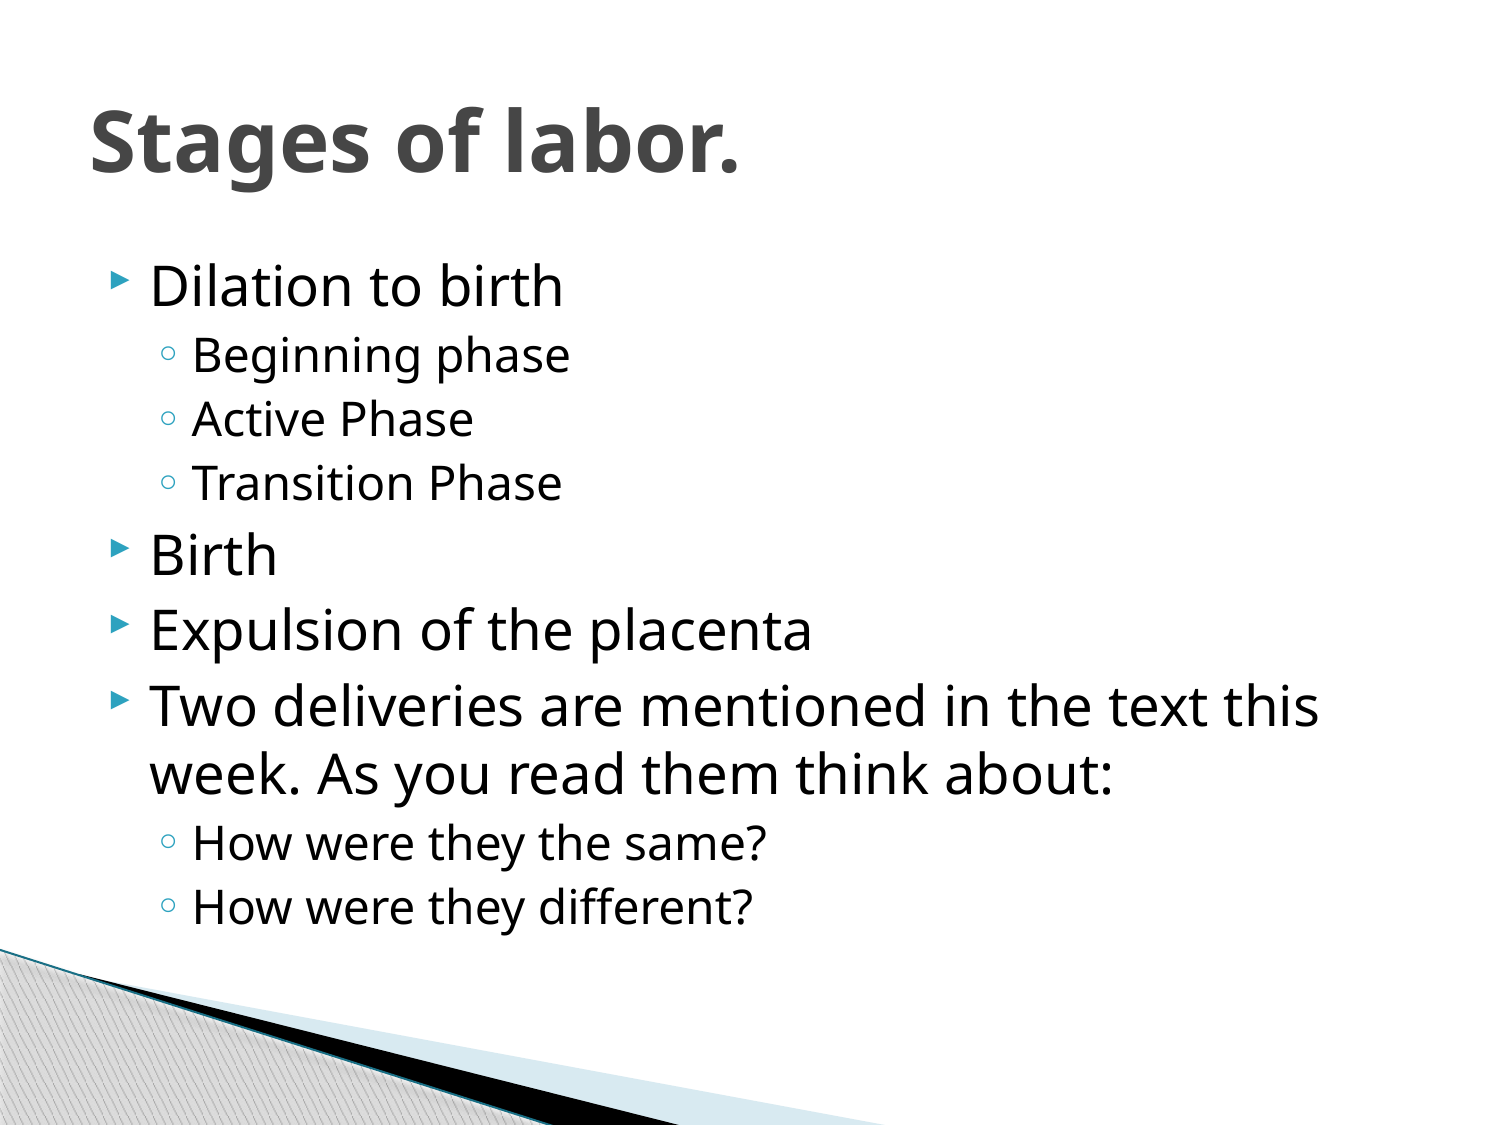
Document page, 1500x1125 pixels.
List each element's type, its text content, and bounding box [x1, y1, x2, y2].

title Stages of labor. [75, 45, 1425, 233]
list Dilation to birth Beginning phase Active Phase Transition Phase Birth Expulsion of the placenta Two deliveries are mentioned in the text this week. As you read them think about: How were they the same? How were they different? [75, 243, 1425, 986]
